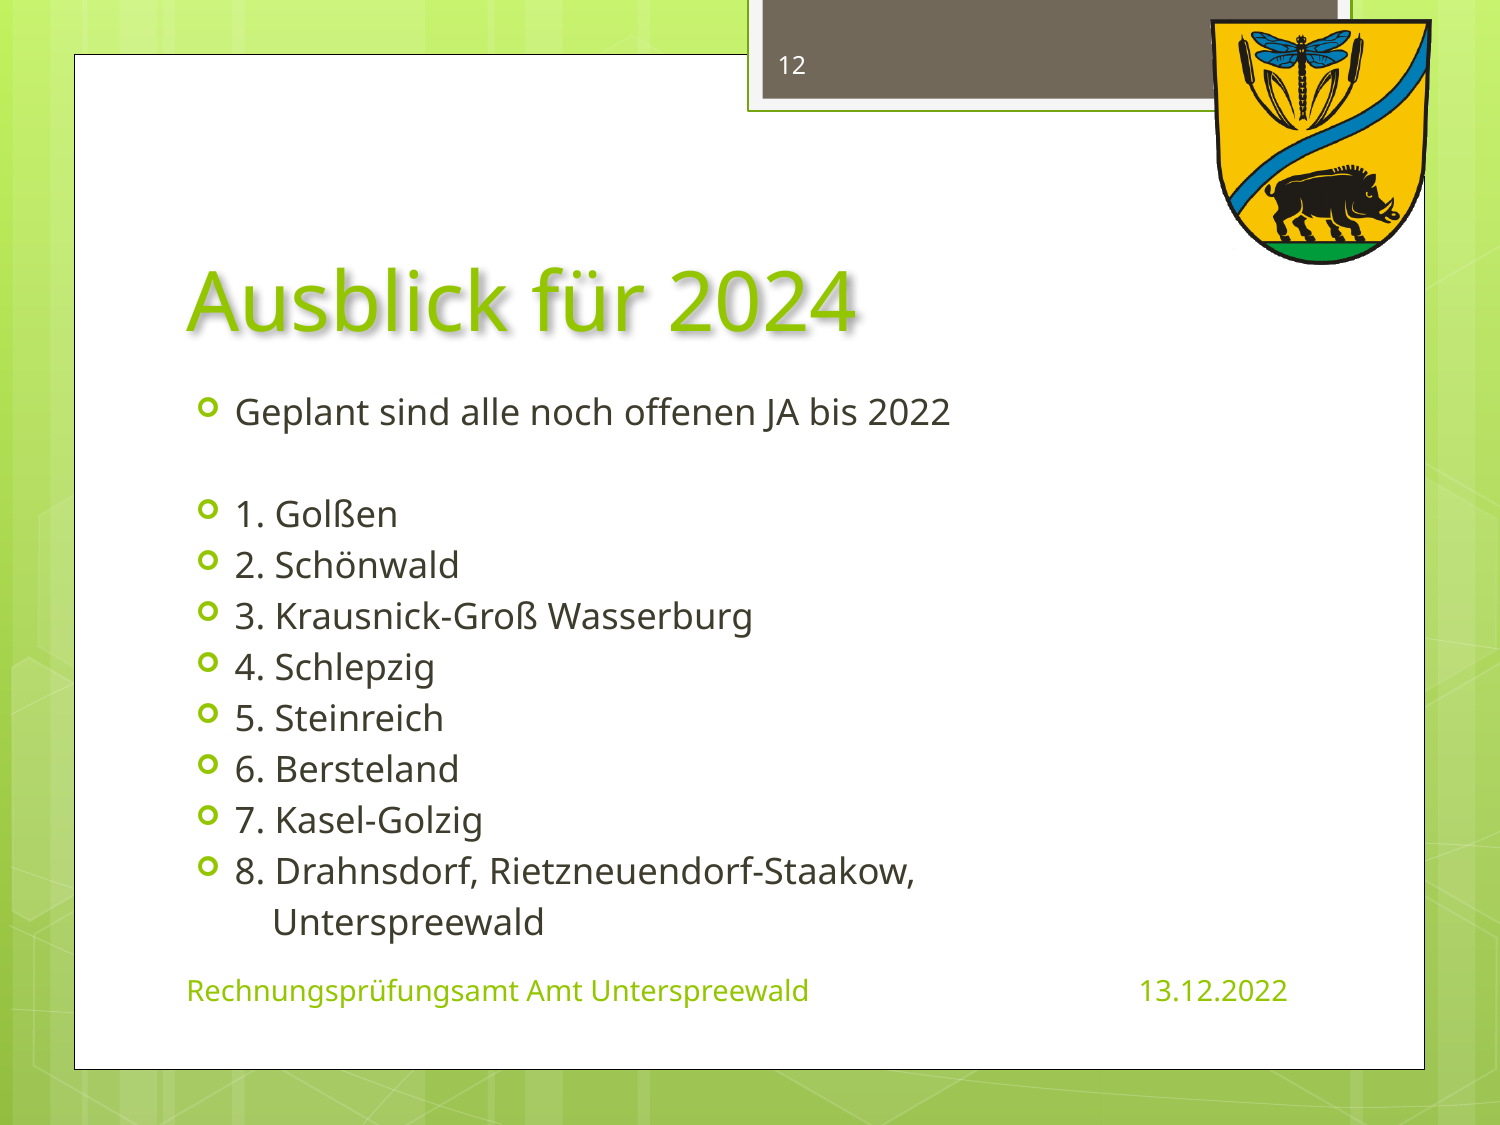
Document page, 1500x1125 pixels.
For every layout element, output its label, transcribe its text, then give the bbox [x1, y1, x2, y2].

list Geplant sind alle noch offenen JA bis 2022 1. Golßen 2. Schönwald 3. Krausnick-Groß Wasserburg 4. Schlepzig 5. Steinreich 6. Bersteland 7. Kasel-Golzig 8. Drahnsdorf, Rietzneuendorf-Staakow, Unterspreewald [171, 381, 1283, 957]
footer Rechnungsprüfungsamt Amt Unterspreewald 13.12.2022 [171, 960, 1336, 1020]
title Ausblick für 2024 [171, 168, 1324, 357]
slide_number 12 [762, 36, 982, 97]
picture [1210, 19, 1432, 265]
